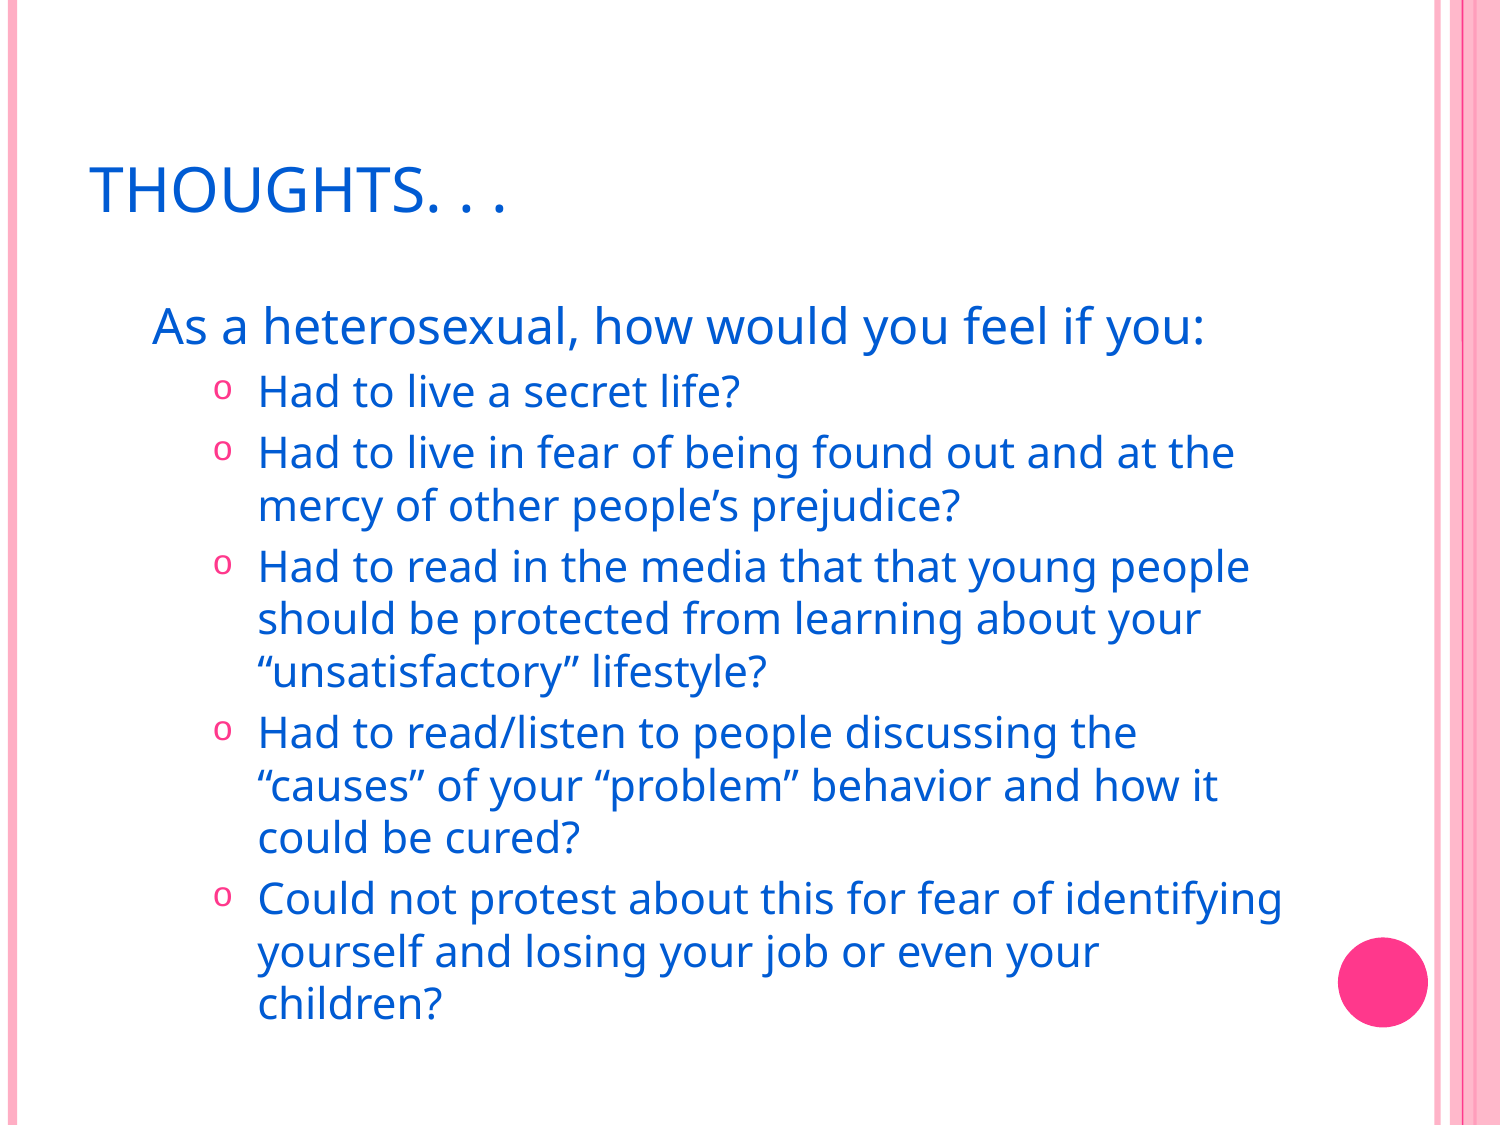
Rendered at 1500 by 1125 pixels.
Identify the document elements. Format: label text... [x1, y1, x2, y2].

title Thoughts. . . [75, 45, 1300, 233]
list As a heterosexual, how would you feel if you: Had to live a secret life? Had to live in fear of being found out and at the mercy of other people’s prejudice? Had to read in the media that that young people should be protected from learning about your “unsatisfactory” lifestyle? Had to read/listen to people discussing the “causes” of your “problem” behavior and how it could be cured? Could not protest about this for fear of identifying yourself and losing your job or even your children? [137, 287, 1300, 1062]
